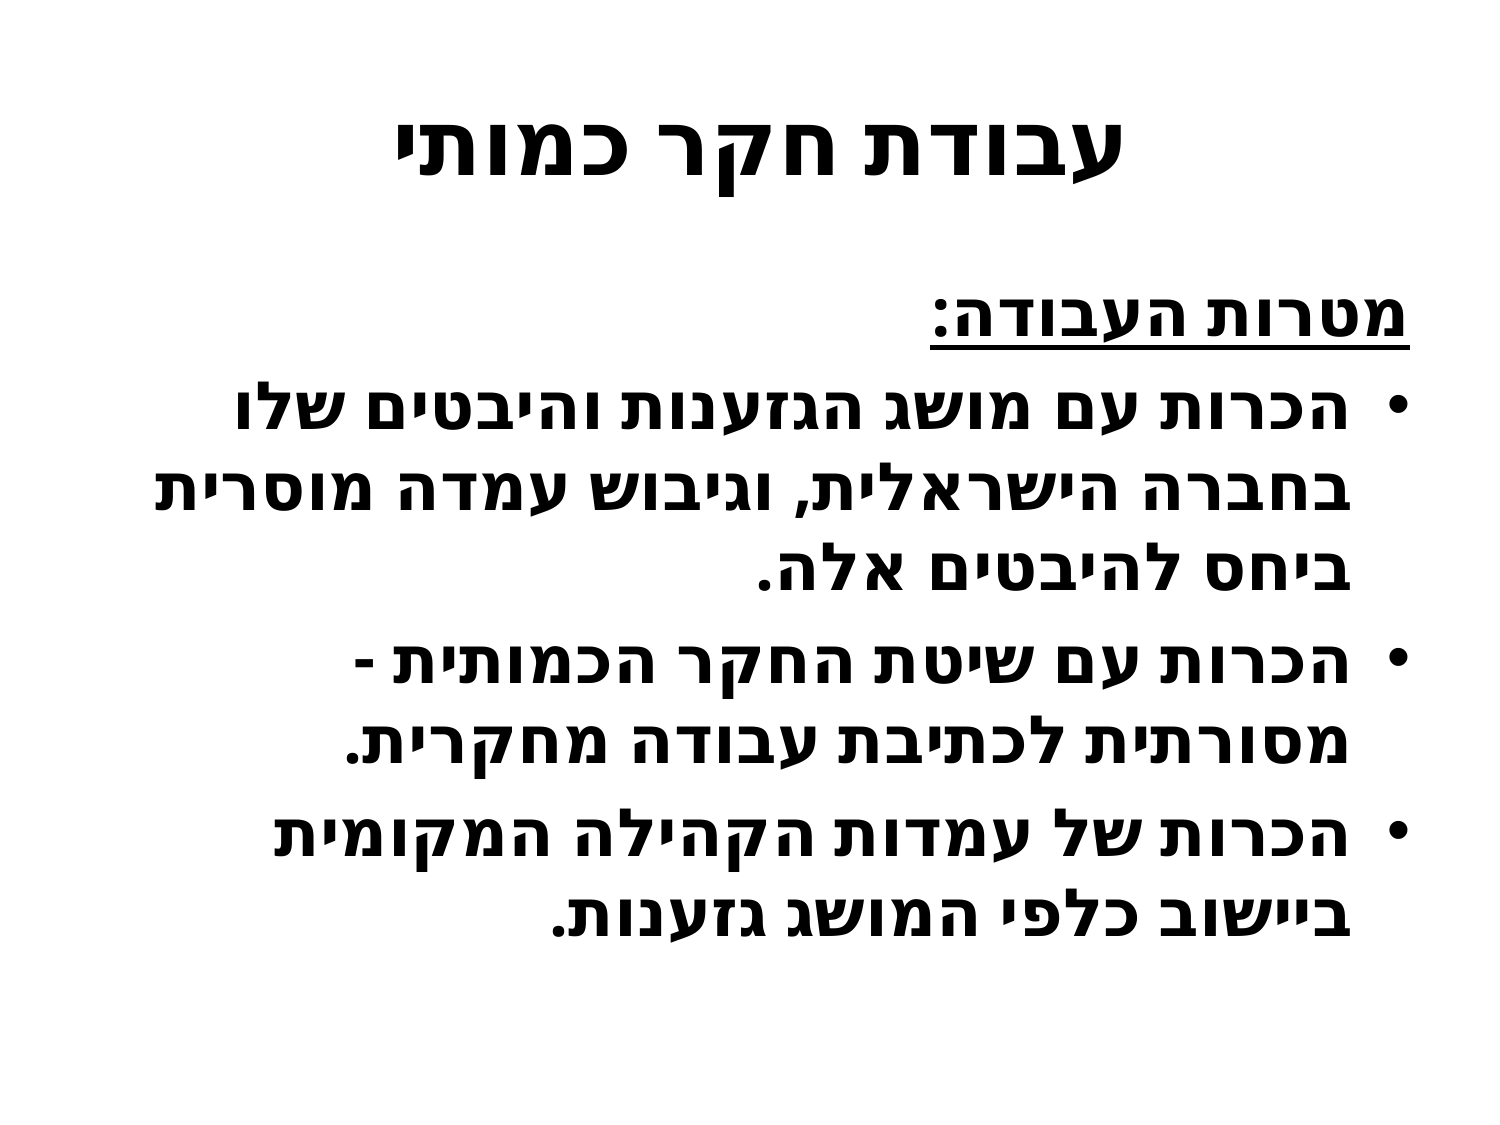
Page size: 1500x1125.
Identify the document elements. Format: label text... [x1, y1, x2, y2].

list מטרות העבודה: הכרות עם מושג הגזענות והיבטים שלו בחברה הישראלית, וגיבוש עמדה מוסרית ביחס להיבטים אלה. הכרות עם שיטת החקר הכמותית - מסורתית לכתיבת עבודה מחקרית. הכרות של עמדות הקהילה המקומית ביישוב כלפי המושג גזענות. [75, 262, 1425, 1005]
title עבודת חקר כמותי [75, 45, 1425, 233]
